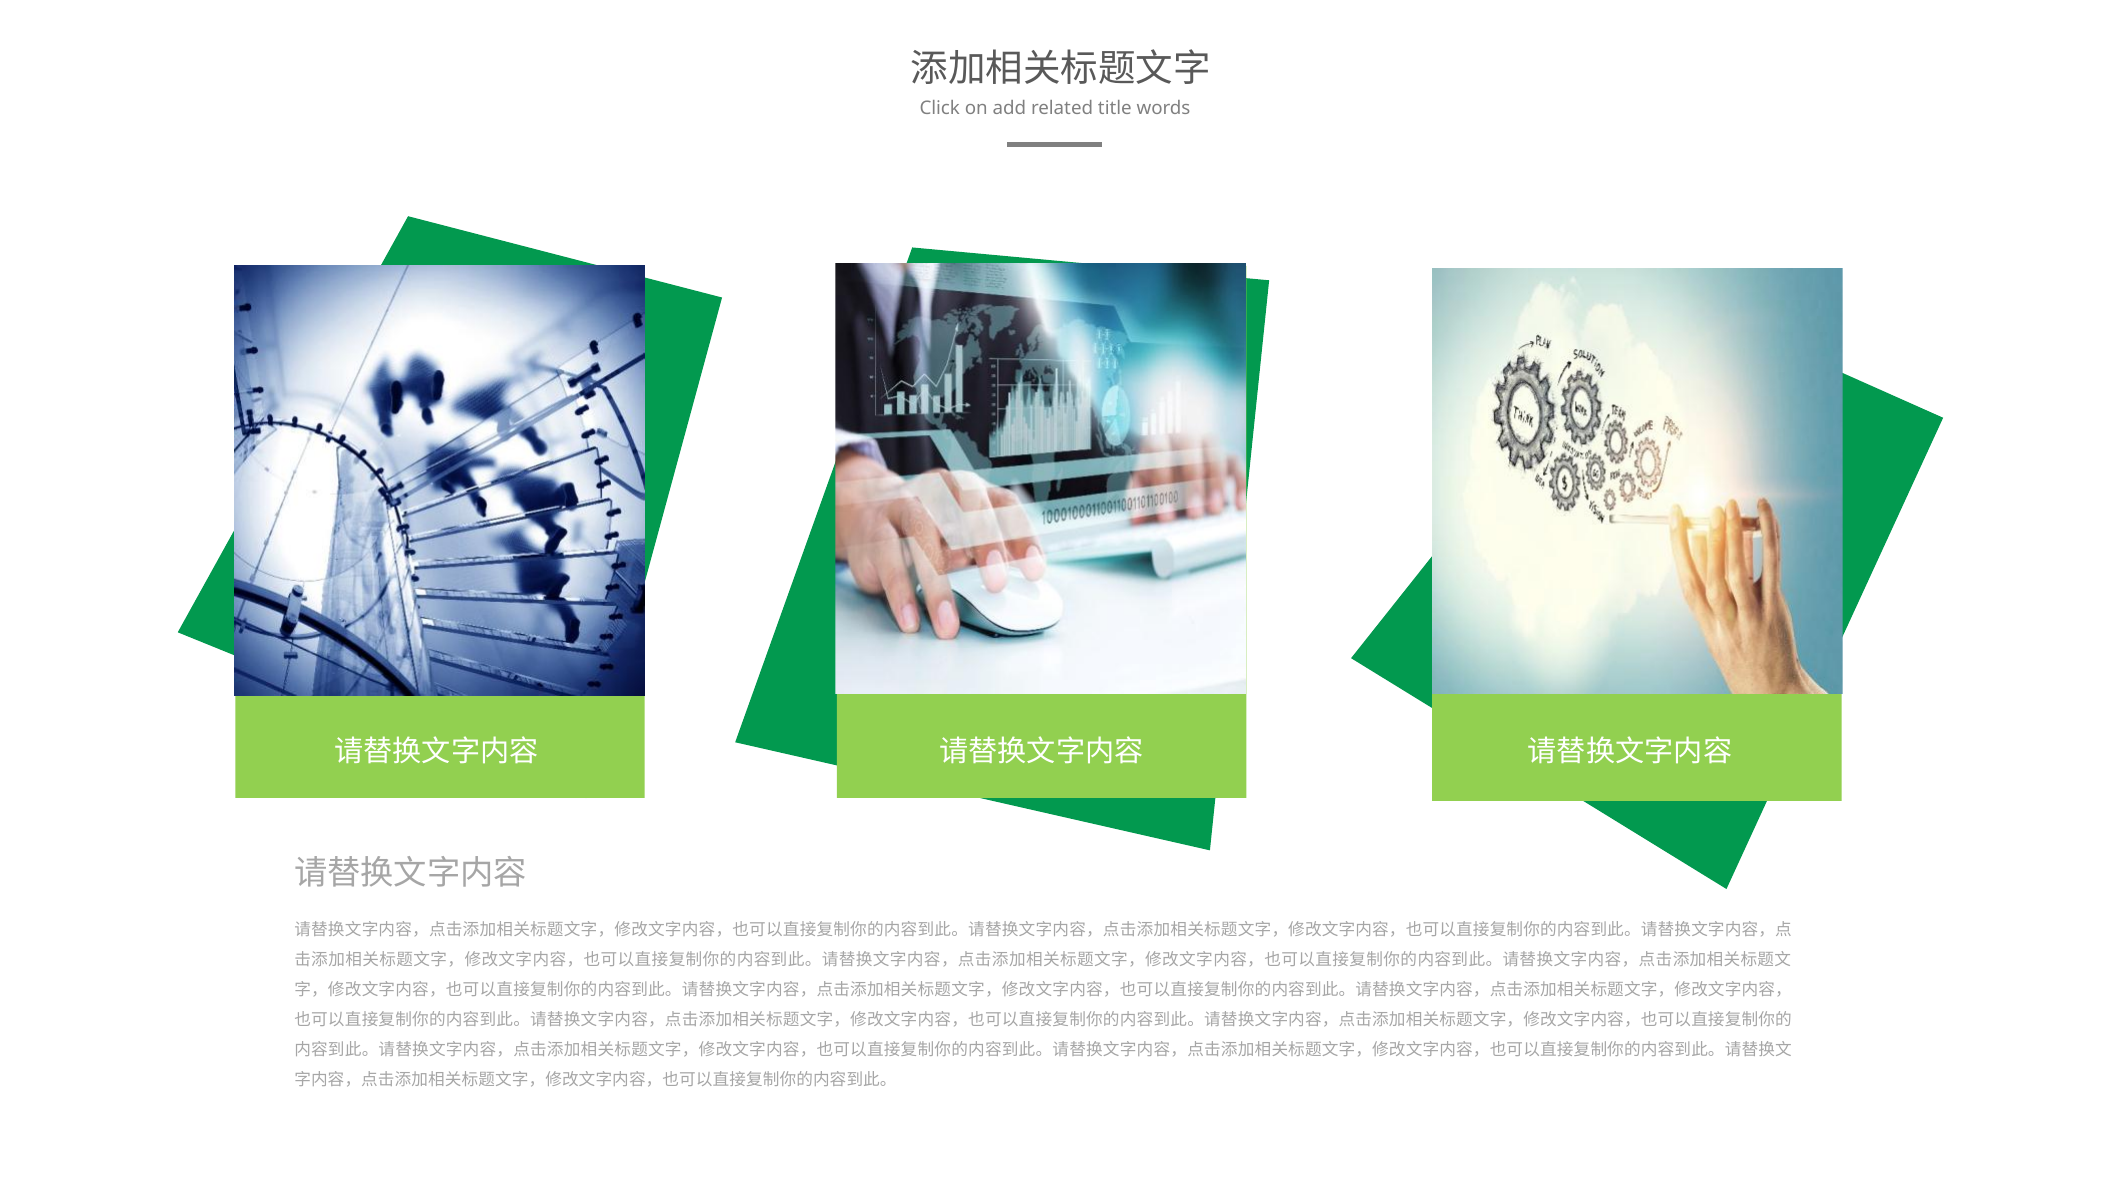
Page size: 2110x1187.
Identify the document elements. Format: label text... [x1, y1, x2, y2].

text_box [1844, 373, 1944, 634]
text_box [1431, 268, 1844, 694]
text_box 添加相关标题文字 [877, 37, 1245, 95]
text_box [735, 466, 836, 766]
text_box 请替换文字内容 [319, 707, 554, 775]
text_box [646, 277, 723, 578]
text_box 请替换文字内容 [924, 707, 1159, 775]
text_box [235, 697, 645, 798]
text_box [1351, 557, 1432, 708]
text_box 请替换文字内容 [1512, 707, 1748, 775]
text_box [1583, 801, 1767, 823]
text_box [980, 798, 1216, 823]
text_box [233, 265, 646, 697]
text_box [1247, 278, 1270, 494]
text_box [279, 823, 1809, 1099]
text_box Click on add related title words [877, 89, 1232, 124]
text_box [177, 532, 233, 655]
text_box [836, 694, 1247, 798]
text_box [381, 216, 597, 265]
text_box [907, 247, 1071, 262]
text_box [1432, 694, 1842, 801]
text_box [834, 262, 1247, 694]
